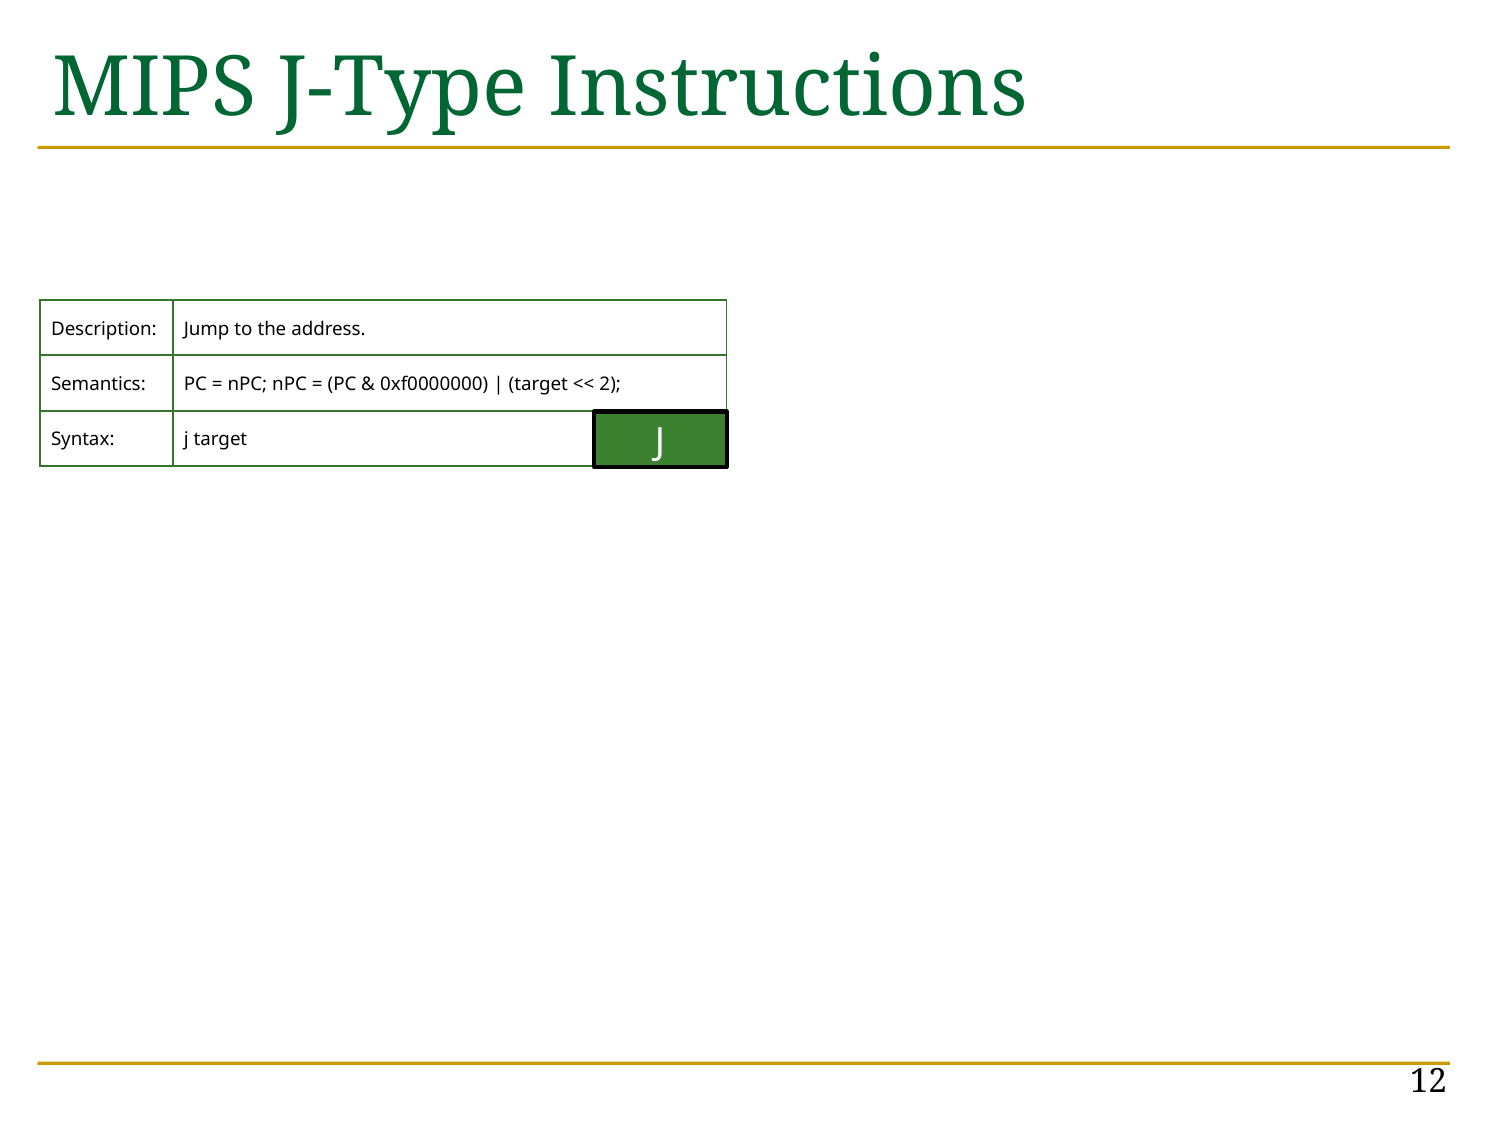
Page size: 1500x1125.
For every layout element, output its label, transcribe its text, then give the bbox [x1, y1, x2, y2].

table_cell PC = nPC; nPC = (PC & 0xf0000000) | (target << 2); [174, 356, 726, 410]
table_cell Syntax: [41, 412, 172, 465]
text_box J [592, 409, 729, 469]
table_cell j target [174, 412, 592, 465]
table_header Jump to the address. [174, 301, 726, 354]
table_header Description: [41, 301, 172, 354]
slide_number 12 [1111, 1036, 1462, 1112]
title MIPS J-Type Instructions [37, 24, 1450, 200]
table_cell Semantics: [41, 356, 172, 410]
